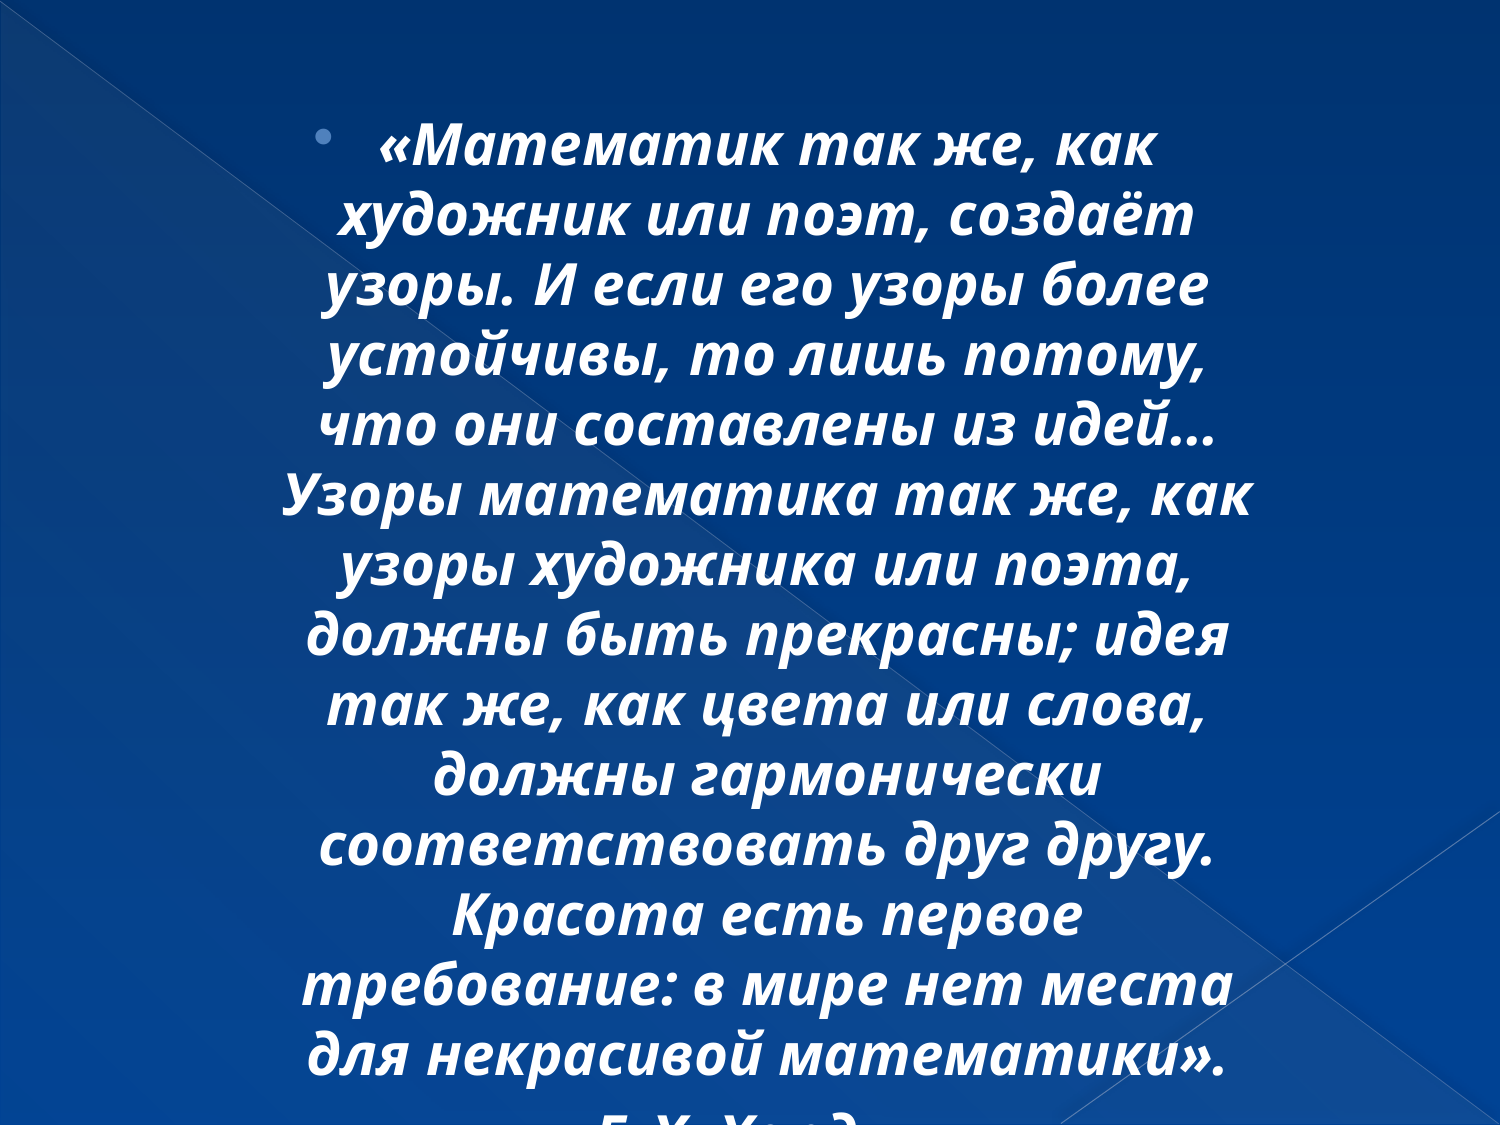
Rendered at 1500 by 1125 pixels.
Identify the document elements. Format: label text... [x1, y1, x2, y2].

list «Математик так же, как художник или поэт, создаёт узоры. И если его узоры более устойчивы, то лишь потому, что они составлены из идей… Узоры математика так же, как узоры художника или поэта, должны быть прекрасны; идея так же, как цвета или слова, должны гармонически соответствовать друг другу. Красота есть первое требование: в мире нет места для некрасивой математики». Г. Х. Харди [174, 99, 1288, 955]
